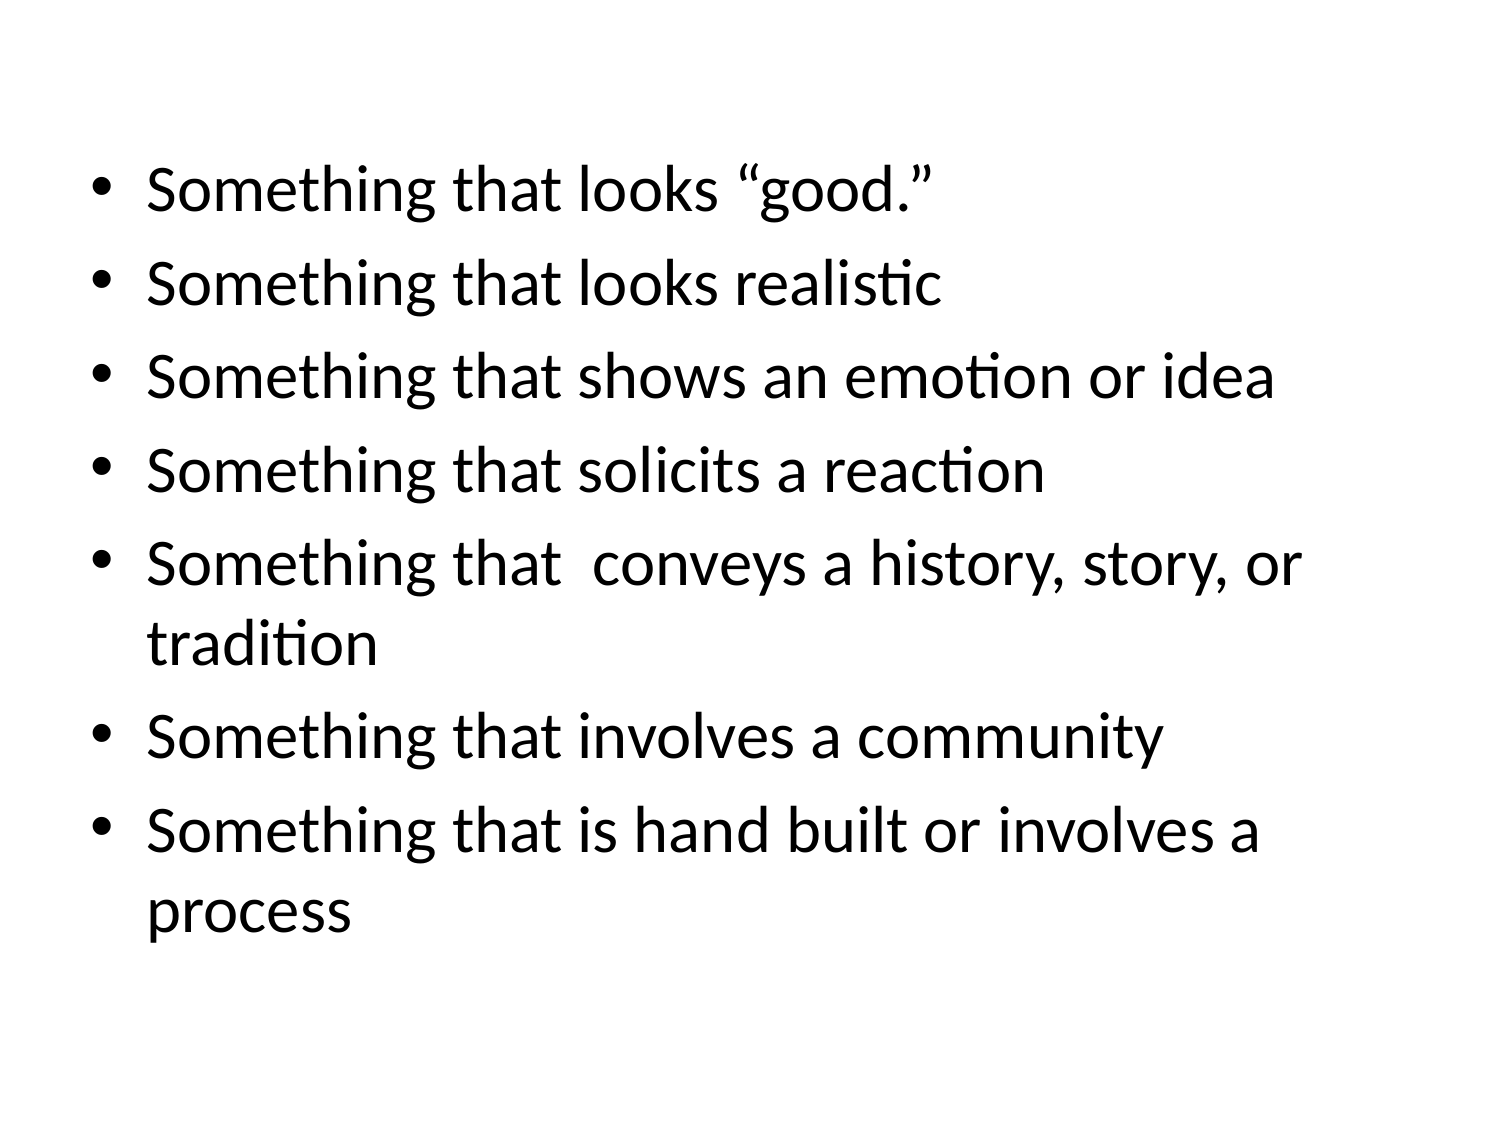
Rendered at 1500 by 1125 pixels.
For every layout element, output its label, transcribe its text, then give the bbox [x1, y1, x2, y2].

list Something that looks “good.” Something that looks realistic Something that shows an emotion or idea Something that solicits a reaction Something that conveys a history, story, or tradition Something that involves a community Something that is hand built or involves a process [75, 137, 1425, 1055]
